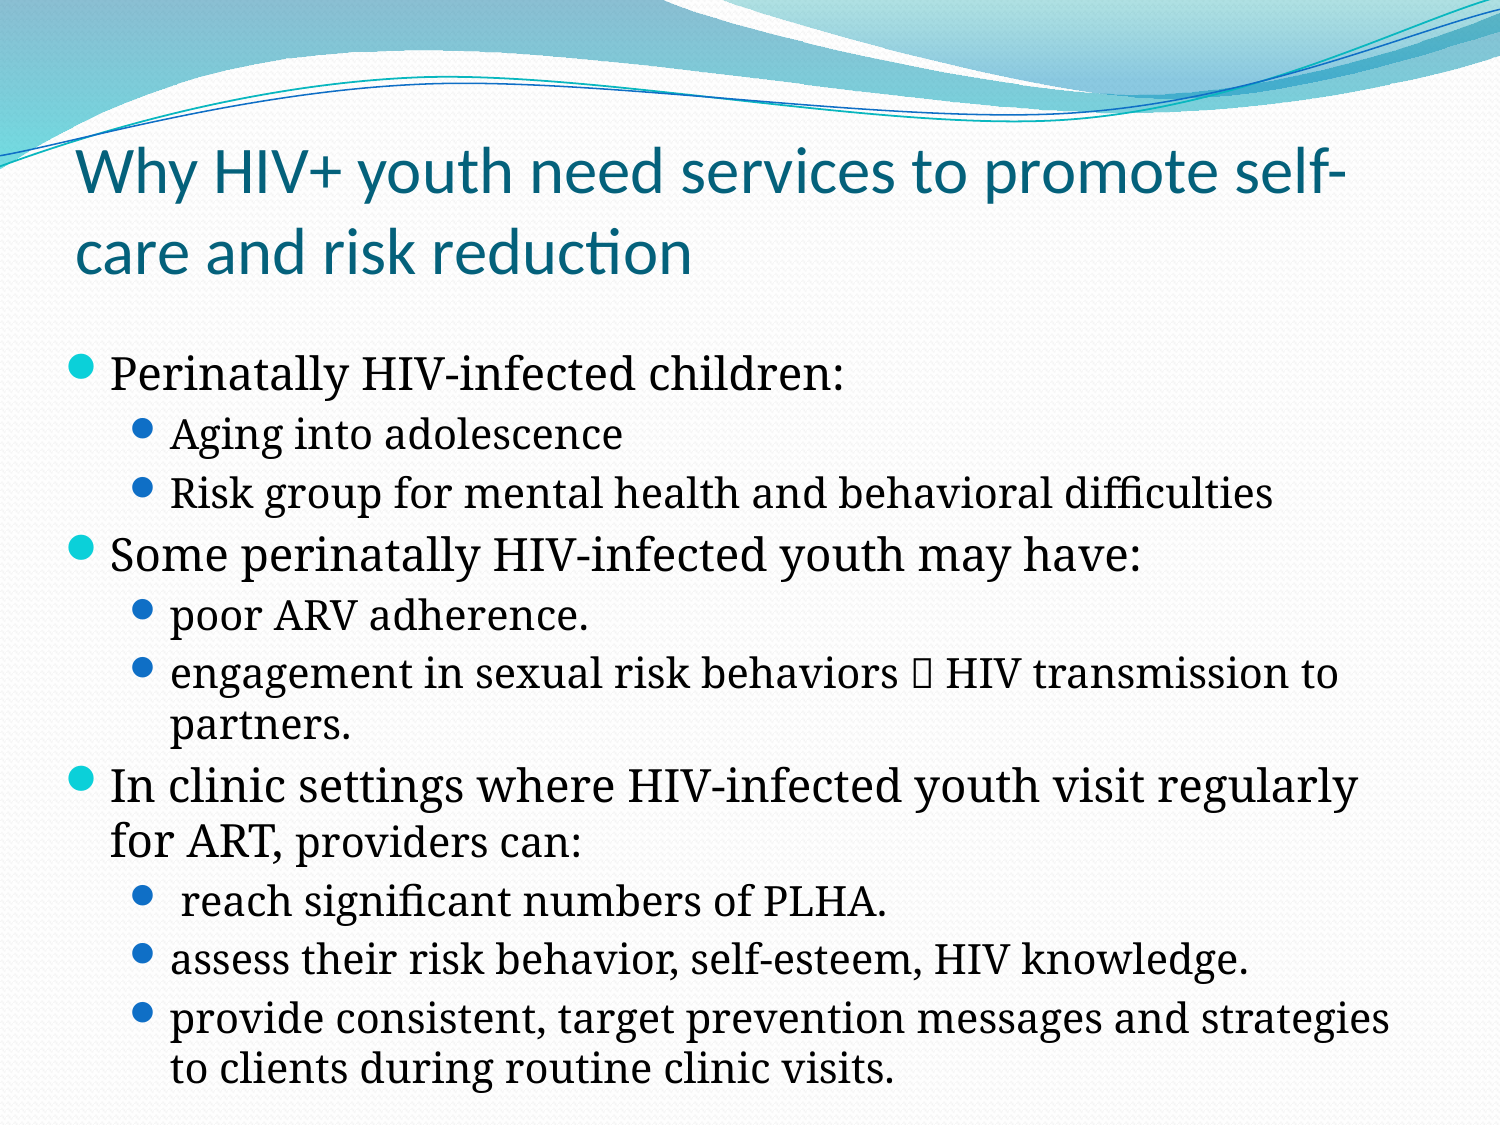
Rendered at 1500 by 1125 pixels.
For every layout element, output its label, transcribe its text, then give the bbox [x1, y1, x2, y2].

title Why HIV+ youth need services to promote self-care and risk reduction [75, 99, 1425, 288]
list Perinatally HIV-infected children: Aging into adolescence Risk group for mental health and behavioral difficulties Some perinatally HIV-infected youth may have: poor ARV adherence. engagement in sexual risk behaviors  HIV transmission to partners. In clinic settings where HIV-infected youth visit regularly for ART, providers can: reach significant numbers of PLHA. assess their risk behavior, self-esteem, HIV knowledge. provide consistent, target prevention messages and strategies to clients during routine clinic visits. [50, 337, 1450, 1125]
